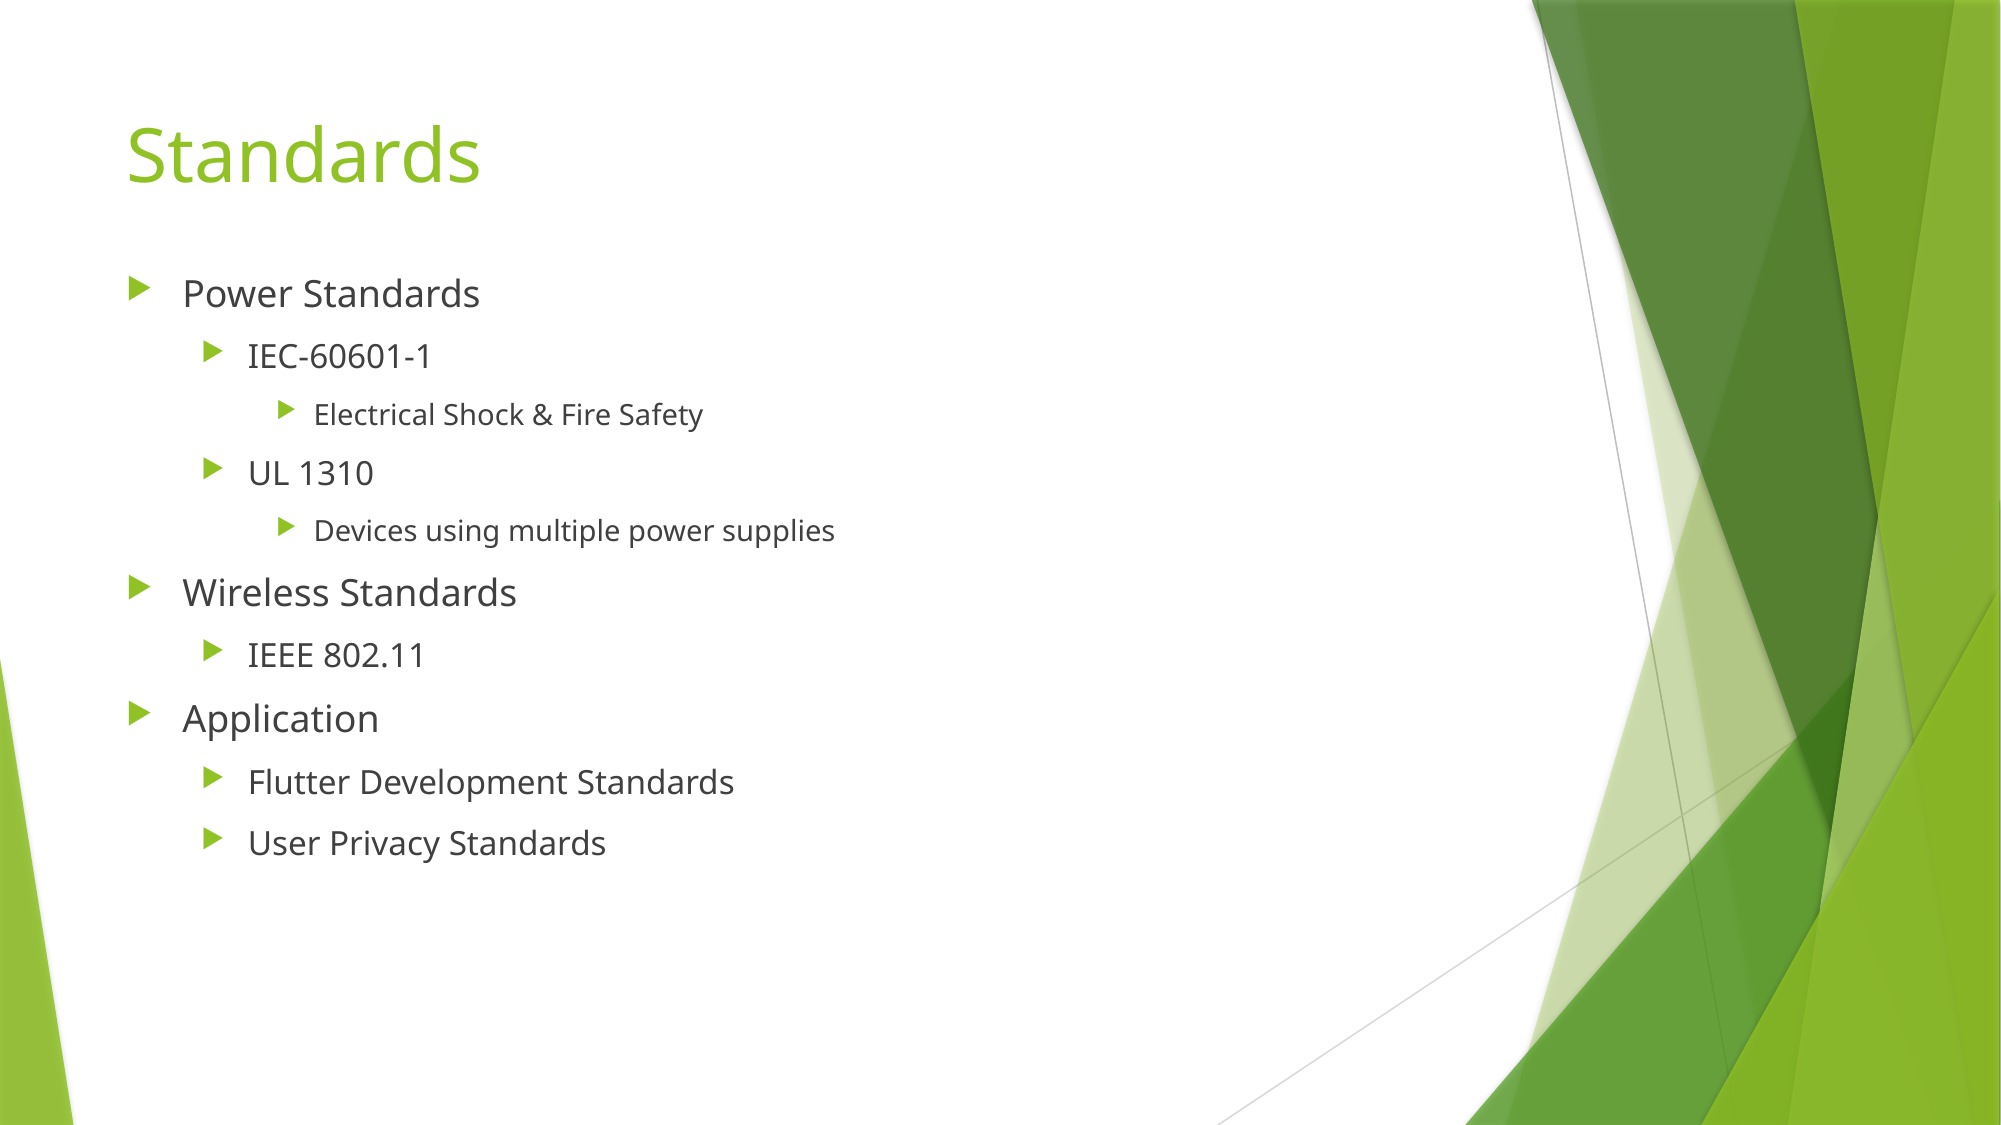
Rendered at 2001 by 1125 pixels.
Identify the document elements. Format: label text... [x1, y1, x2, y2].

list Power Standards IEC-60601-1 Electrical Shock & Fire Safety UL 1310 Devices using multiple power supplies Wireless Standards IEEE 802.11 Application Flutter Development Standards User Privacy Standards [111, 262, 1522, 991]
title Standards [111, 99, 1522, 262]
